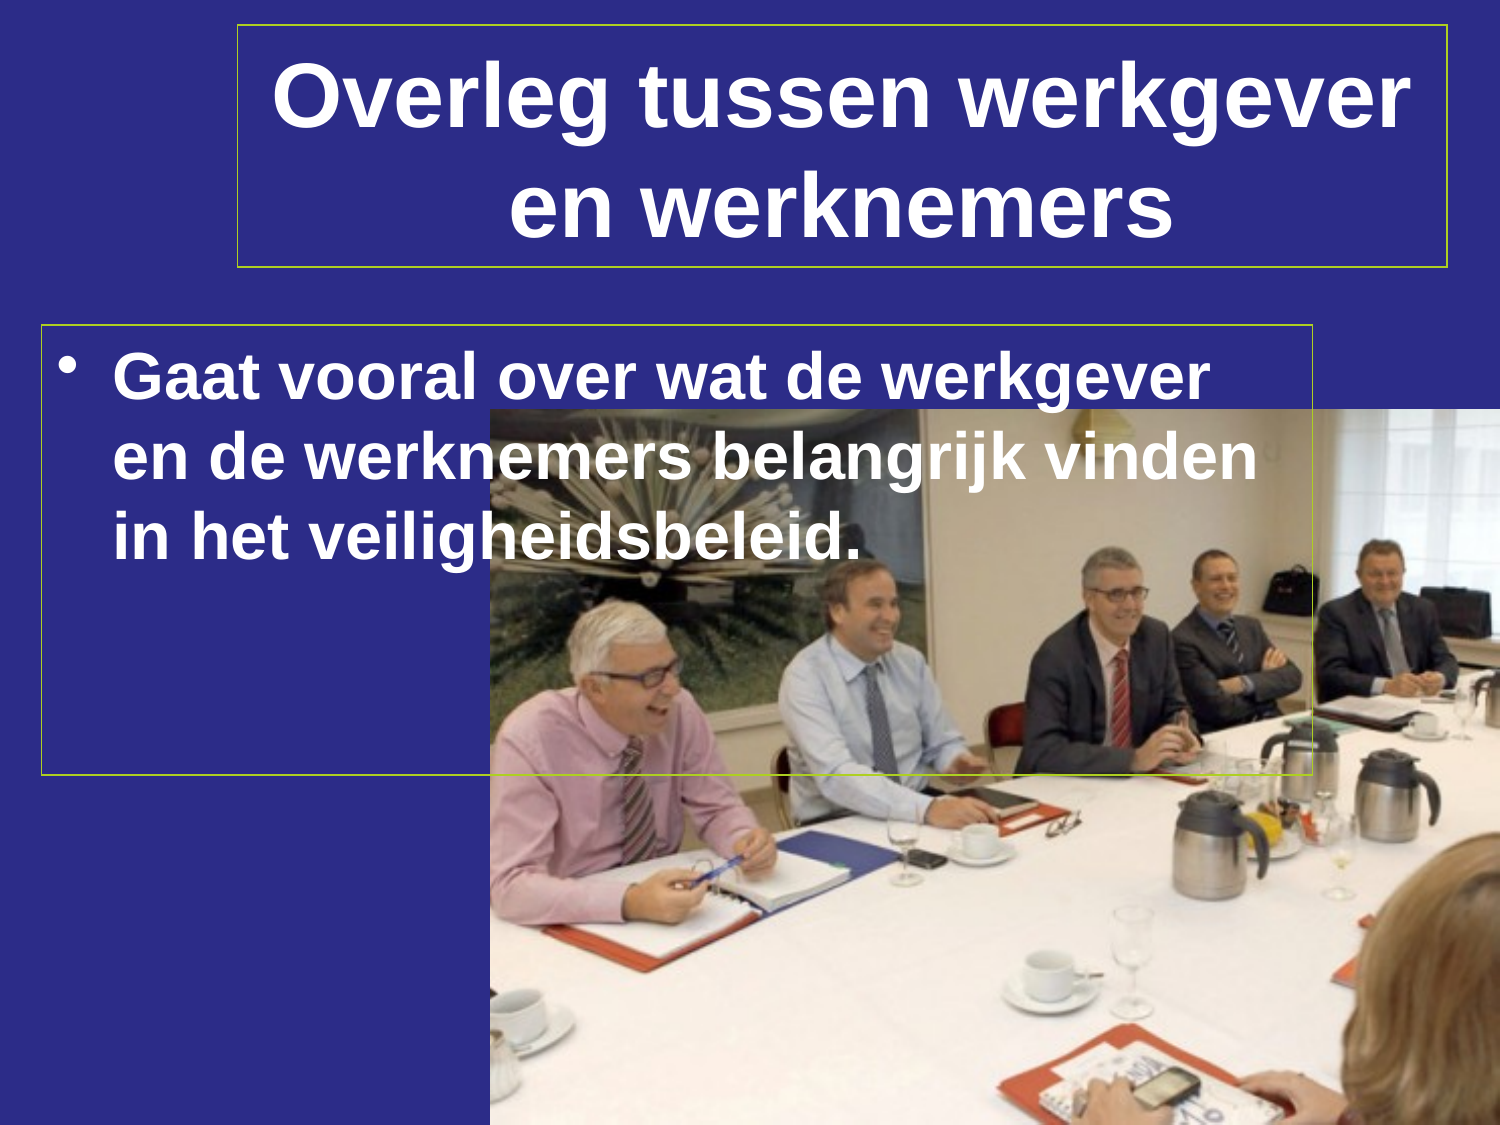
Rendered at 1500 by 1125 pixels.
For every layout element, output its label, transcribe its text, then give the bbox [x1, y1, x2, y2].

title Overleg tussen werkgever en werknemers [237, 24, 1448, 268]
list Gaat vooral over wat de werkgever en de werknemers belangrijk vinden in het veiligheidsbeleid. [41, 324, 1313, 776]
picture [489, 409, 1500, 1125]
